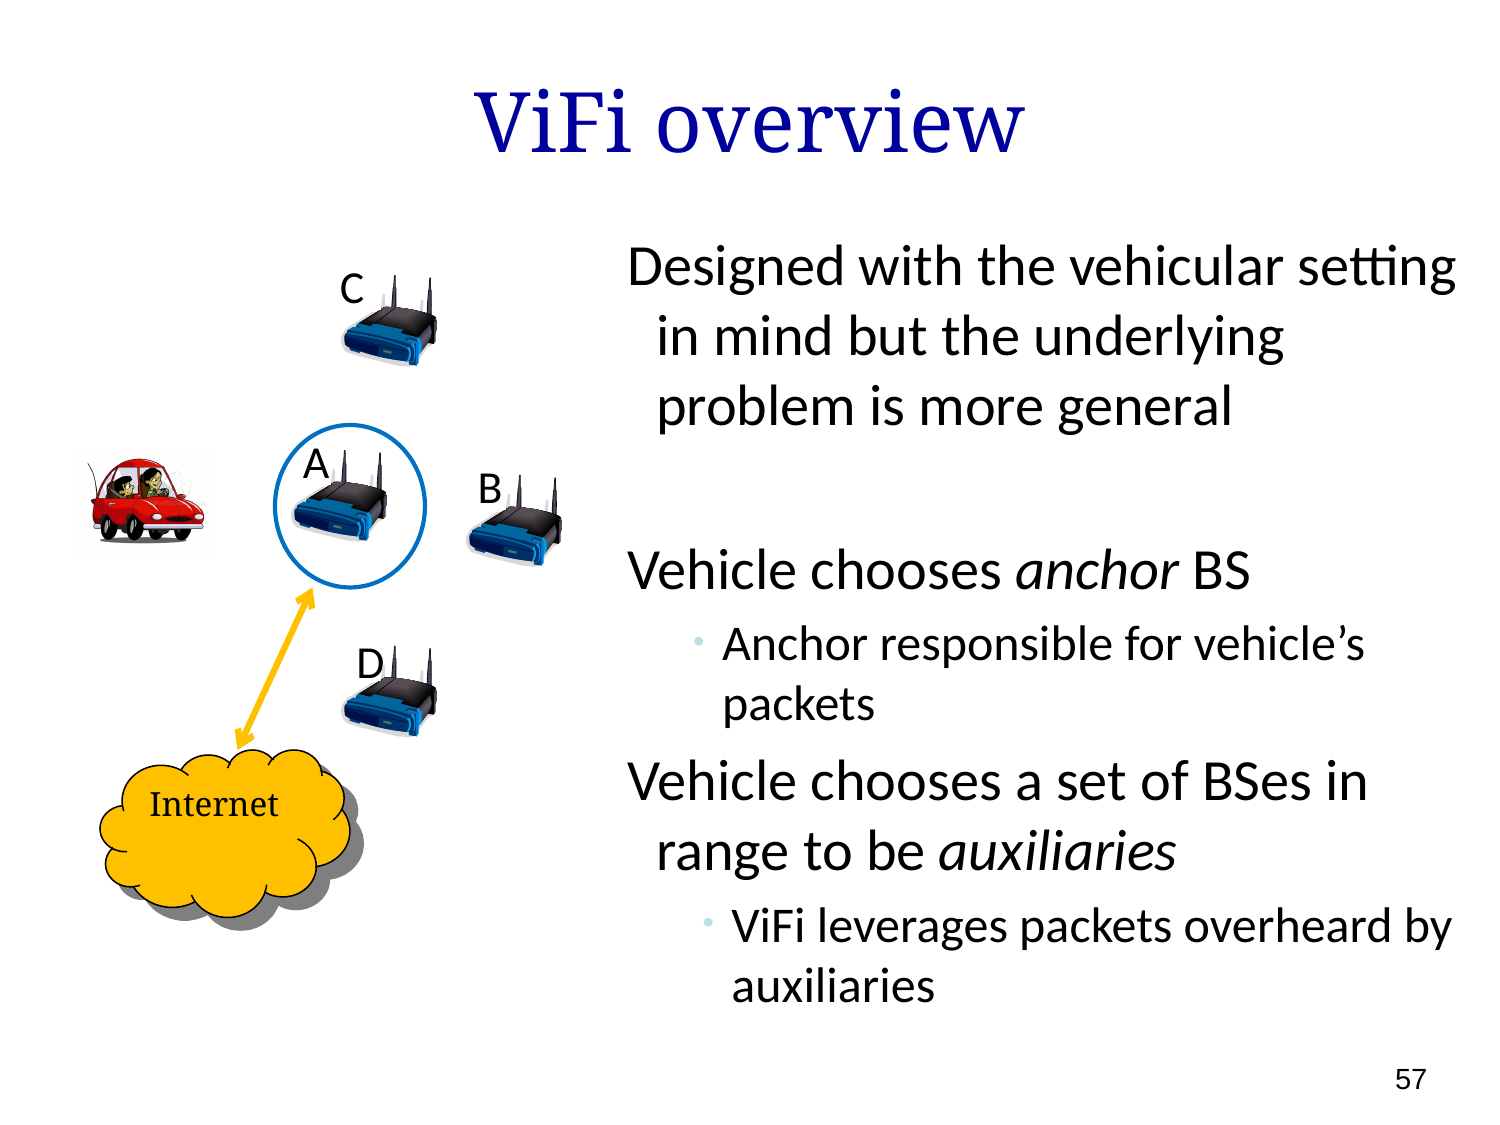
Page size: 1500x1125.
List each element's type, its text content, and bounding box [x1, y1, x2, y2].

text_box [274, 471, 282, 541]
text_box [287, 424, 388, 543]
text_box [462, 449, 563, 568]
title ViFi overview [74, 47, 1426, 191]
picture [74, 449, 217, 560]
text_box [337, 624, 438, 738]
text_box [324, 249, 438, 368]
text_box [285, 438, 425, 588]
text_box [193, 630, 332, 707]
list Designed with the vehicular setting in mind but the underlying problem is more general Vehicle chooses anchor BS Anchor responsible for vehicle’s packets Vehicle chooses a set of BSes in range to be auxiliaries ViFi leverages packets overheard by auxiliaries [612, 219, 1500, 1026]
text_box Internet [99, 750, 350, 918]
slide_number 57 [1092, 1024, 1443, 1103]
